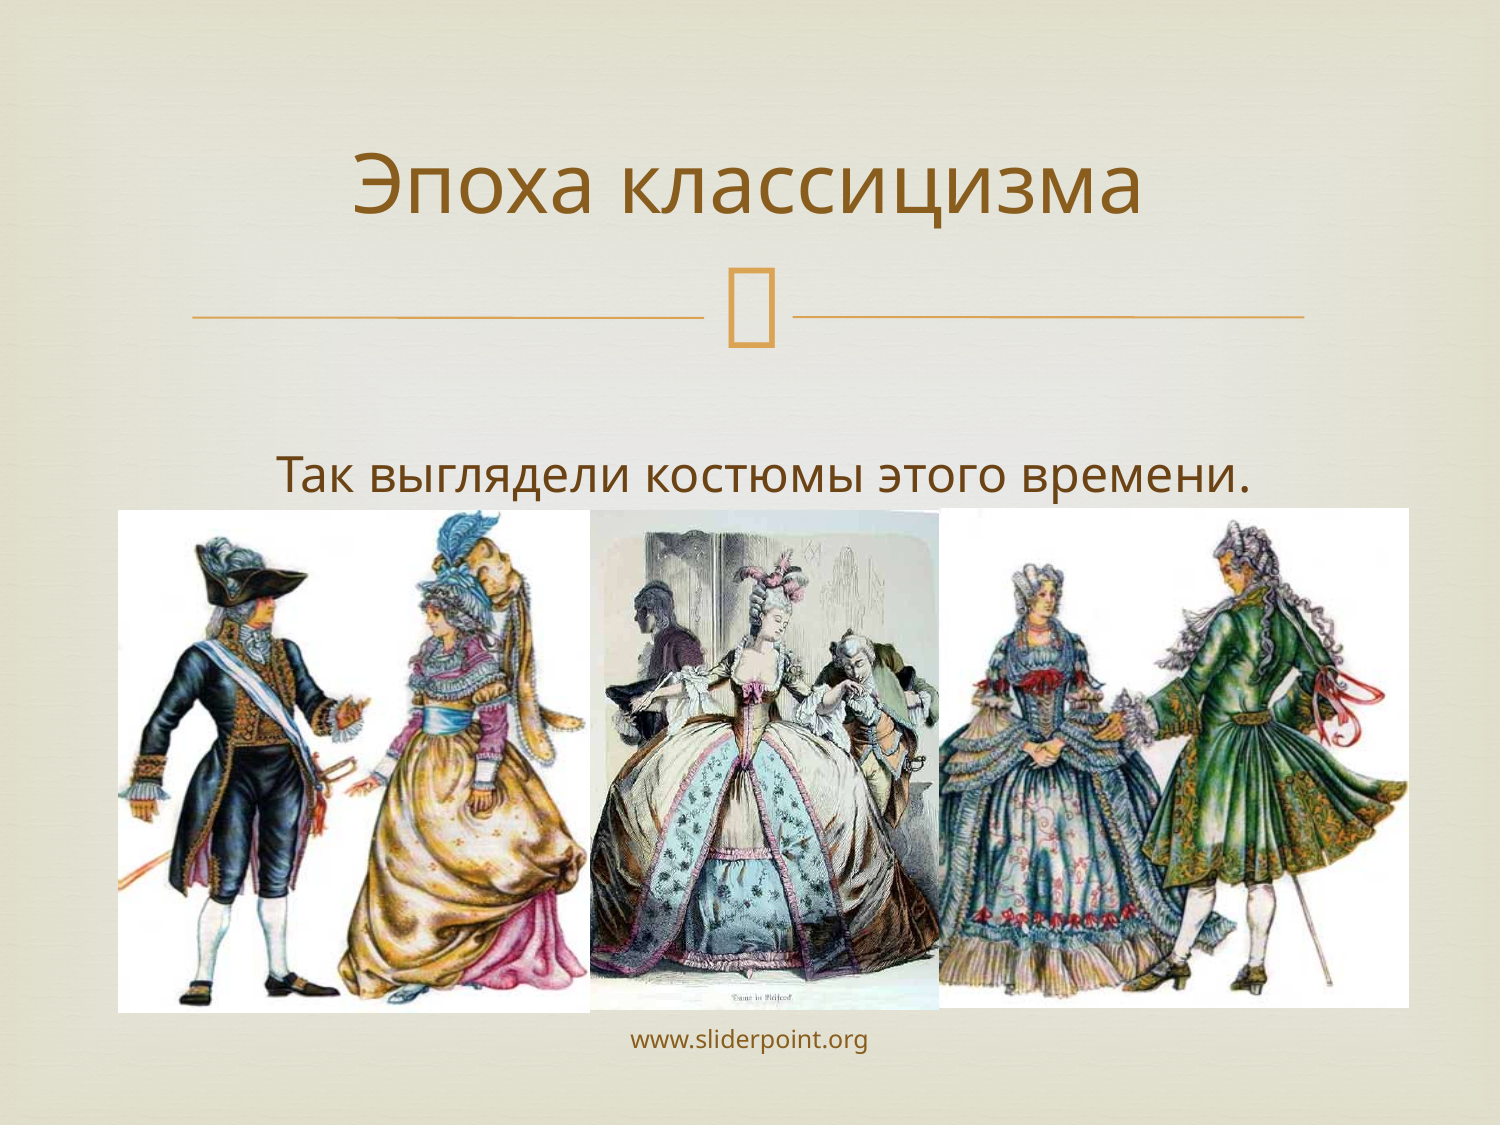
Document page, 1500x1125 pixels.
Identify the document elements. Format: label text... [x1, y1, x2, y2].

picture [118, 509, 940, 1013]
title Эпоха классицизма [112, 93, 1386, 267]
text_box Так выглядели костюмы этого времени. [118, 434, 1424, 510]
footer www.sliderpoint.org [512, 1018, 988, 1071]
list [938, 508, 1409, 1009]
